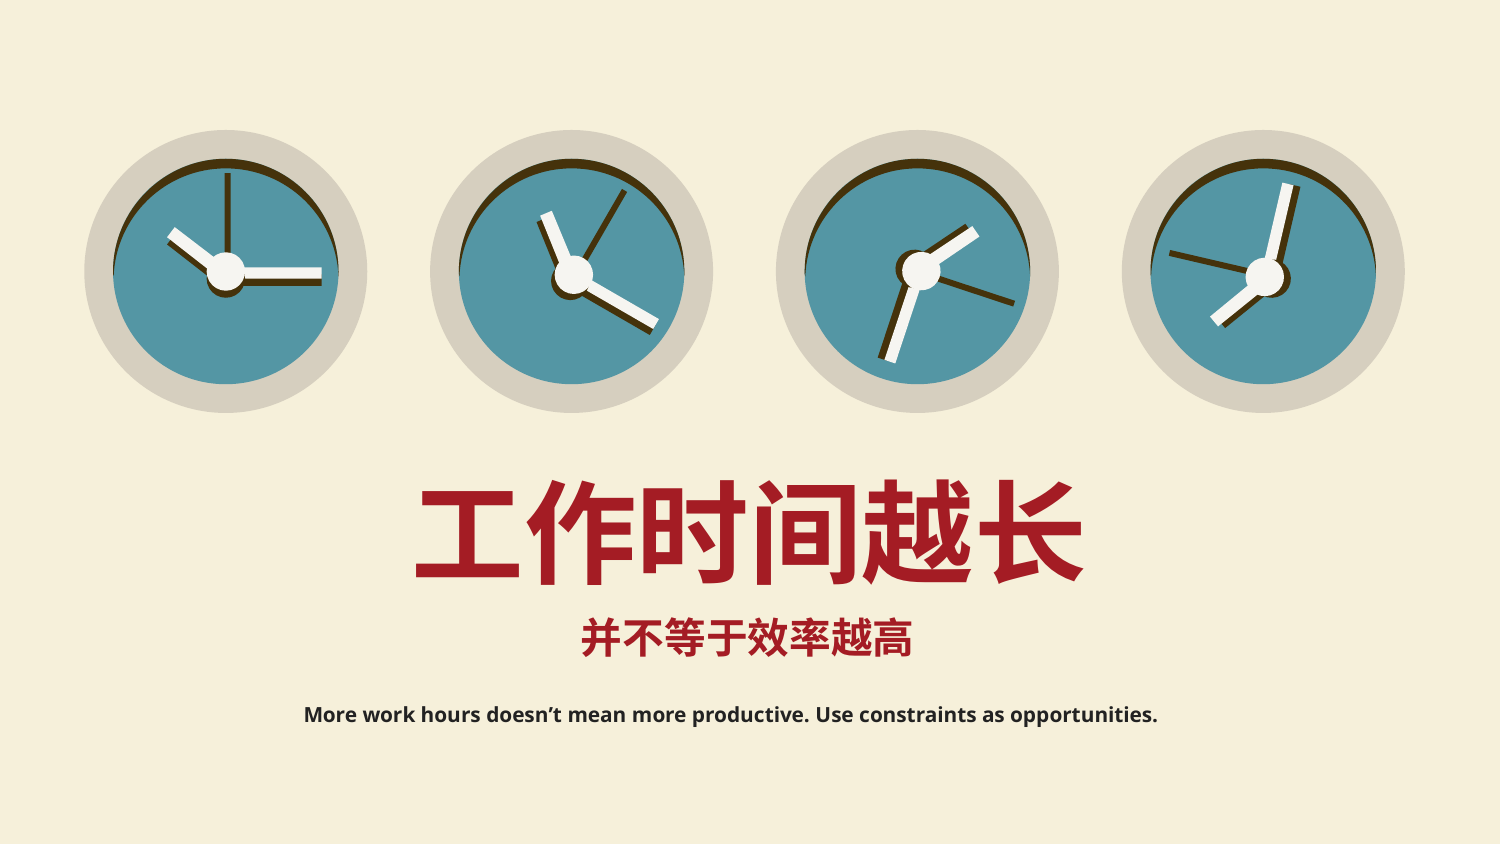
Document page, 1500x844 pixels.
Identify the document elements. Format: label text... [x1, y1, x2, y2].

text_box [429, 129, 714, 414]
text_box 并不等于效率越高 [566, 604, 930, 670]
text_box More work hours doesn’t mean more productive. Use constraints as opportunities. [288, 694, 1208, 734]
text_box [775, 129, 1060, 414]
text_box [83, 129, 368, 414]
text_box 工作时间越长 [397, 455, 1102, 606]
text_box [1121, 129, 1406, 414]
